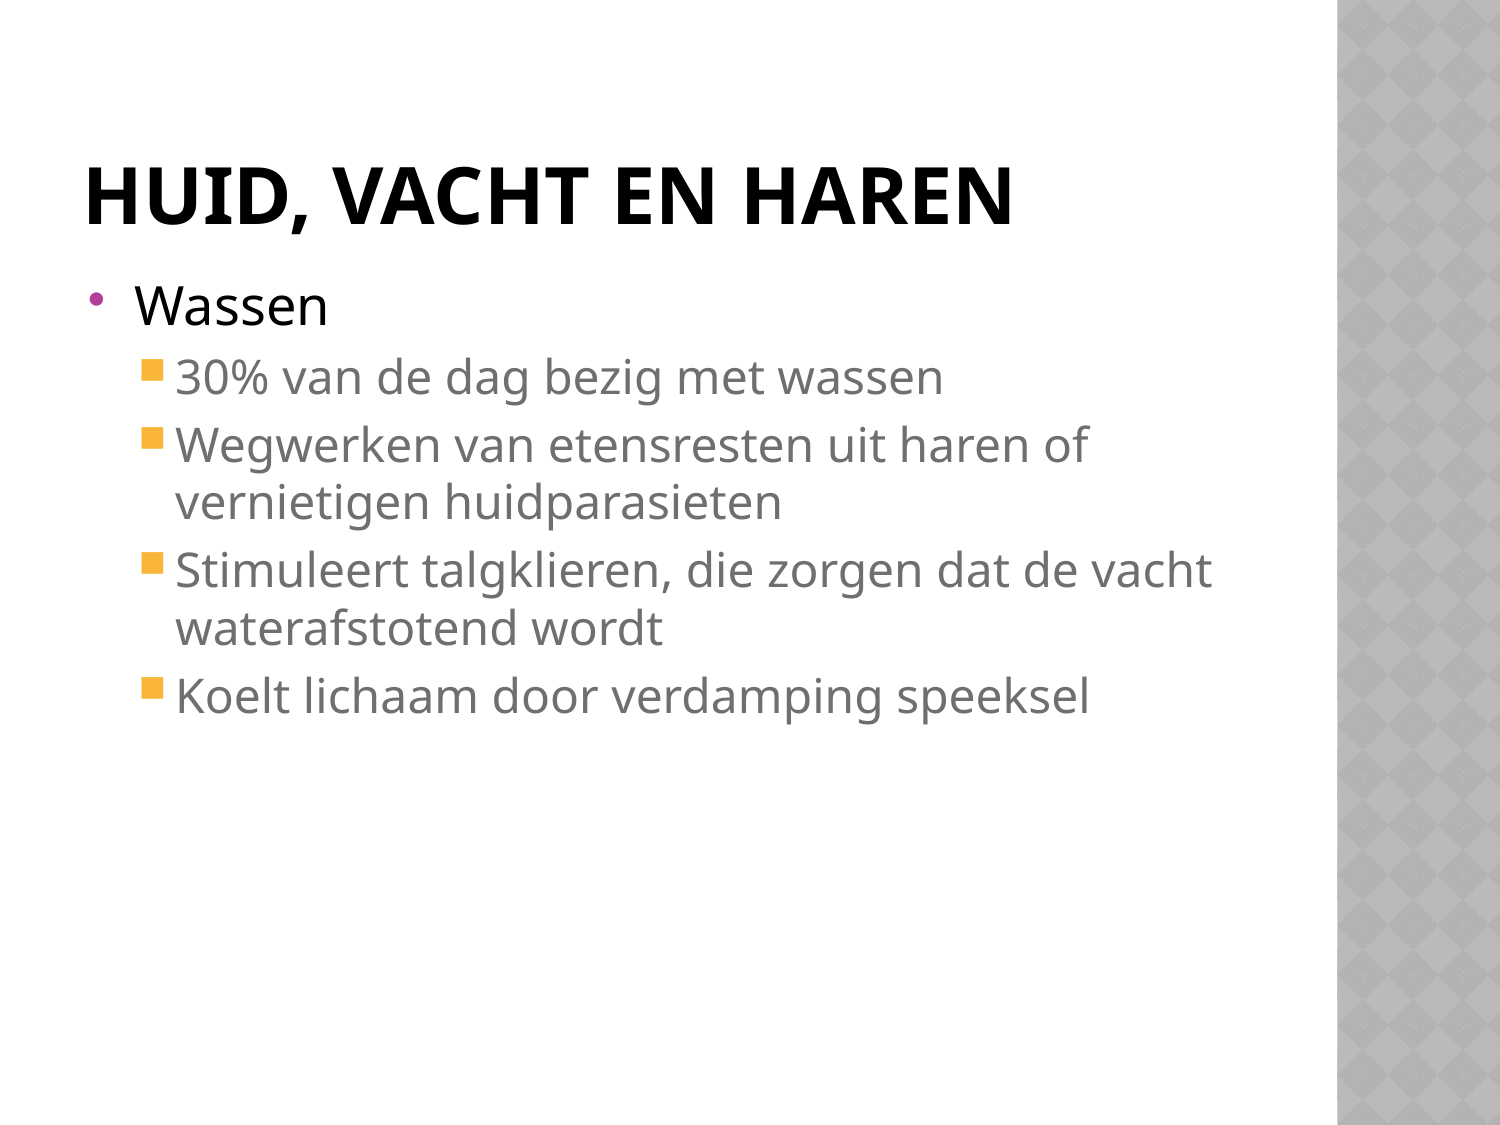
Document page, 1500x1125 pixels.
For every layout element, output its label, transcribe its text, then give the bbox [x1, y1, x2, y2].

list Wassen 30% van de dag bezig met wassen Wegwerken van etensresten uit haren of vernietigen huidparasieten Stimuleert talgklieren, die zorgen dat de vacht waterafstotend wordt Koelt lichaam door verdamping speeksel [75, 264, 1263, 1059]
title Huid, vacht en haren [75, 52, 1263, 240]
